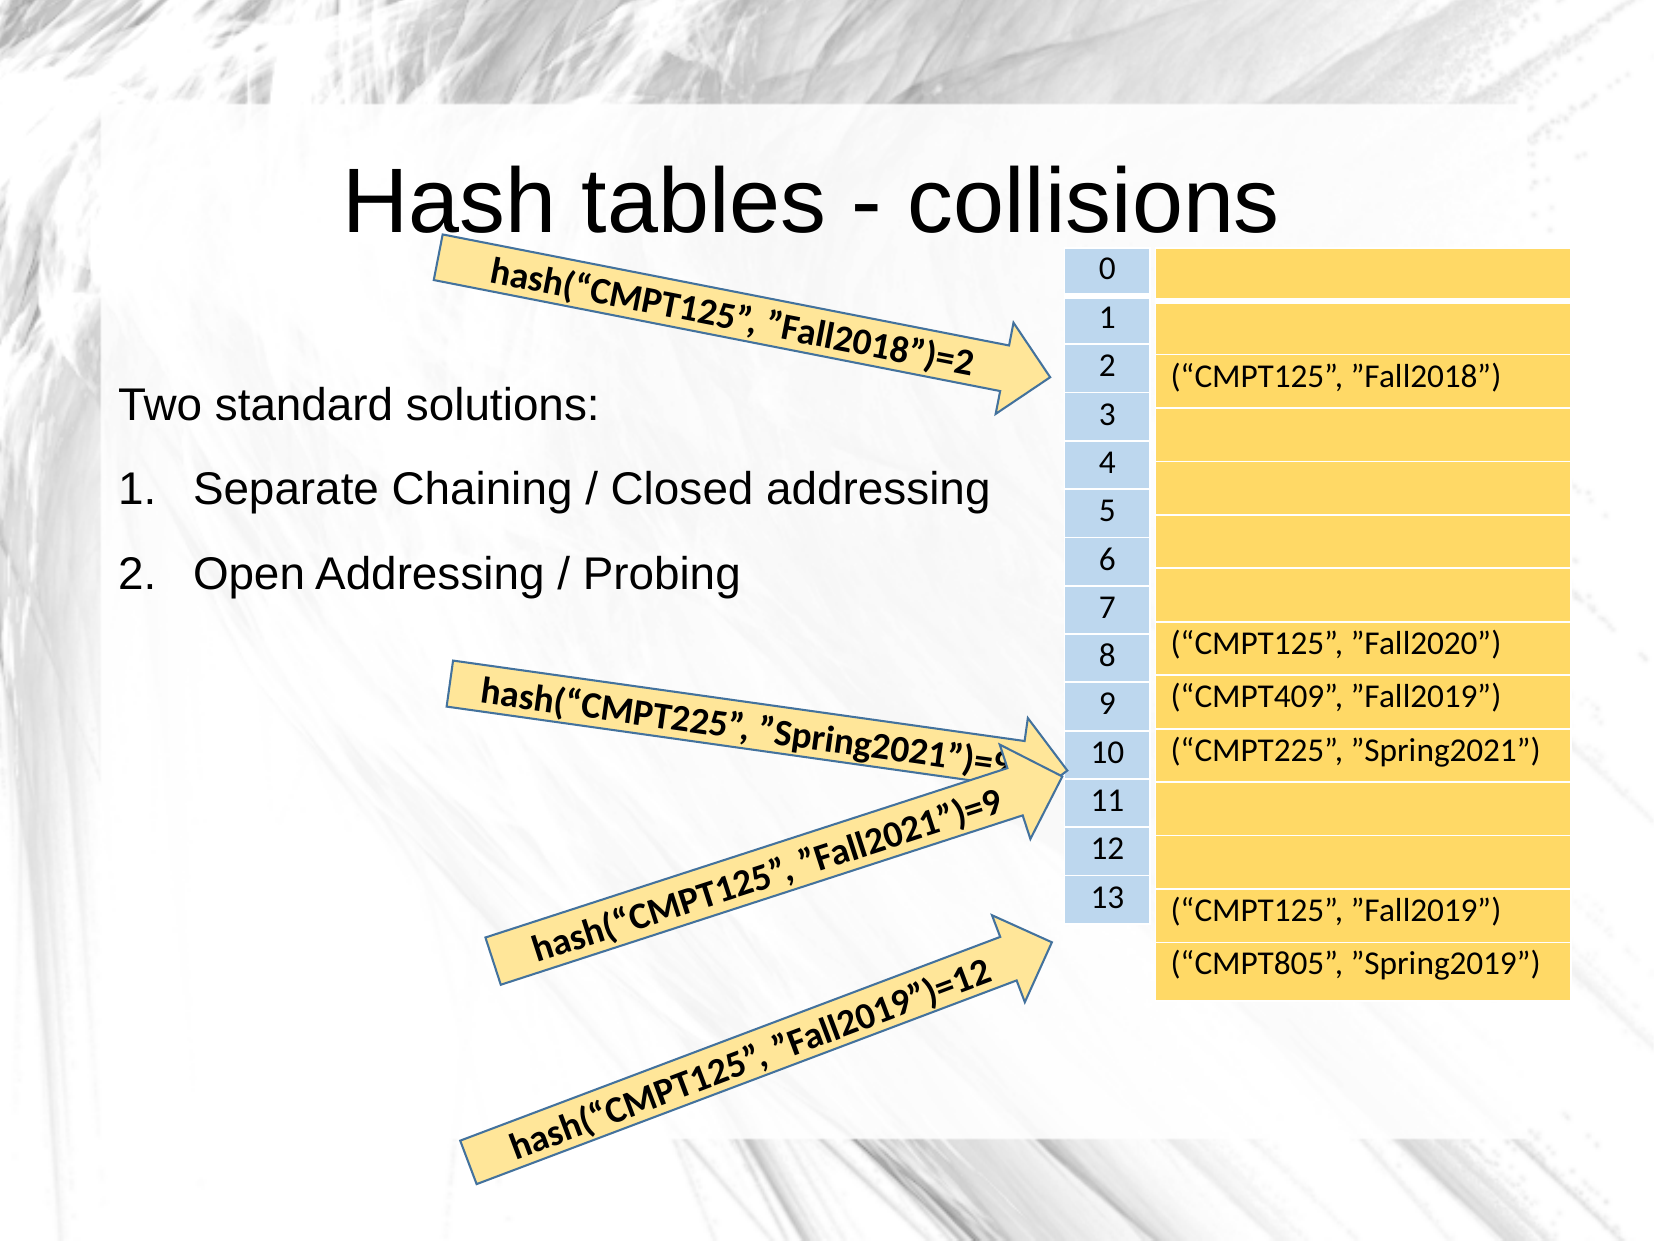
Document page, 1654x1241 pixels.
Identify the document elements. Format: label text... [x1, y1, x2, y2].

table_cell 1 [1065, 299, 1149, 343]
table_cell 13 [1065, 876, 1149, 923]
table_cell (“CMPT125”, ”Fall2018”) [1156, 355, 1570, 407]
table_cell [1156, 836, 1570, 888]
table_cell 7 [1065, 587, 1149, 633]
list Two standard solutions: Separate Chaining / Closed addressing Open Addressing / Probing [118, 319, 1571, 1102]
table_cell (“CMPT409”, ”Fall2019”) [1156, 676, 1570, 728]
table_header [1156, 249, 1570, 298]
table_cell [1156, 409, 1570, 461]
table_header 0 [1065, 249, 1149, 293]
title Hash tables - collisions [118, 112, 1506, 281]
picture [0, 0, 1654, 1241]
table_cell 3 [1065, 393, 1149, 440]
table_cell (“CMPT125”, ”Fall2019”) [1156, 890, 1570, 942]
table_cell [1156, 783, 1570, 835]
table_cell [1156, 462, 1570, 514]
table_cell 12 [1065, 828, 1149, 875]
table_cell [1156, 569, 1570, 621]
table_cell (“CMPT805”, ”Spring2019”) [1156, 943, 1570, 1000]
text_box hash(“CMPT125”, ”Fall2018”)=2 [433, 281, 1052, 417]
text_box hash(“CMPT125”, ”Fall2021”)=9 [484, 742, 1064, 987]
table_cell [1156, 516, 1570, 567]
text_box hash(“CMPT125”, ”Fall2019”)=12 [458, 913, 1054, 1186]
table_cell 6 [1065, 538, 1149, 585]
table_cell 10 [1065, 732, 1149, 778]
table_cell 5 [1065, 490, 1149, 537]
table_cell 2 [1065, 345, 1149, 392]
table_cell (“CMPT125”, ”Fall2020”) [1156, 623, 1570, 674]
table_cell 9 [1065, 683, 1149, 730]
table_cell 4 [1065, 442, 1149, 488]
table_cell [1156, 304, 1570, 354]
table_cell 11 [1065, 780, 1149, 826]
text_box hash(“CMPT225”, ”Spring2021”)=9 [445, 659, 1069, 781]
table_cell 8 [1065, 635, 1149, 681]
table_cell (“CMPT225”, ”Spring2021”) [1156, 730, 1570, 781]
